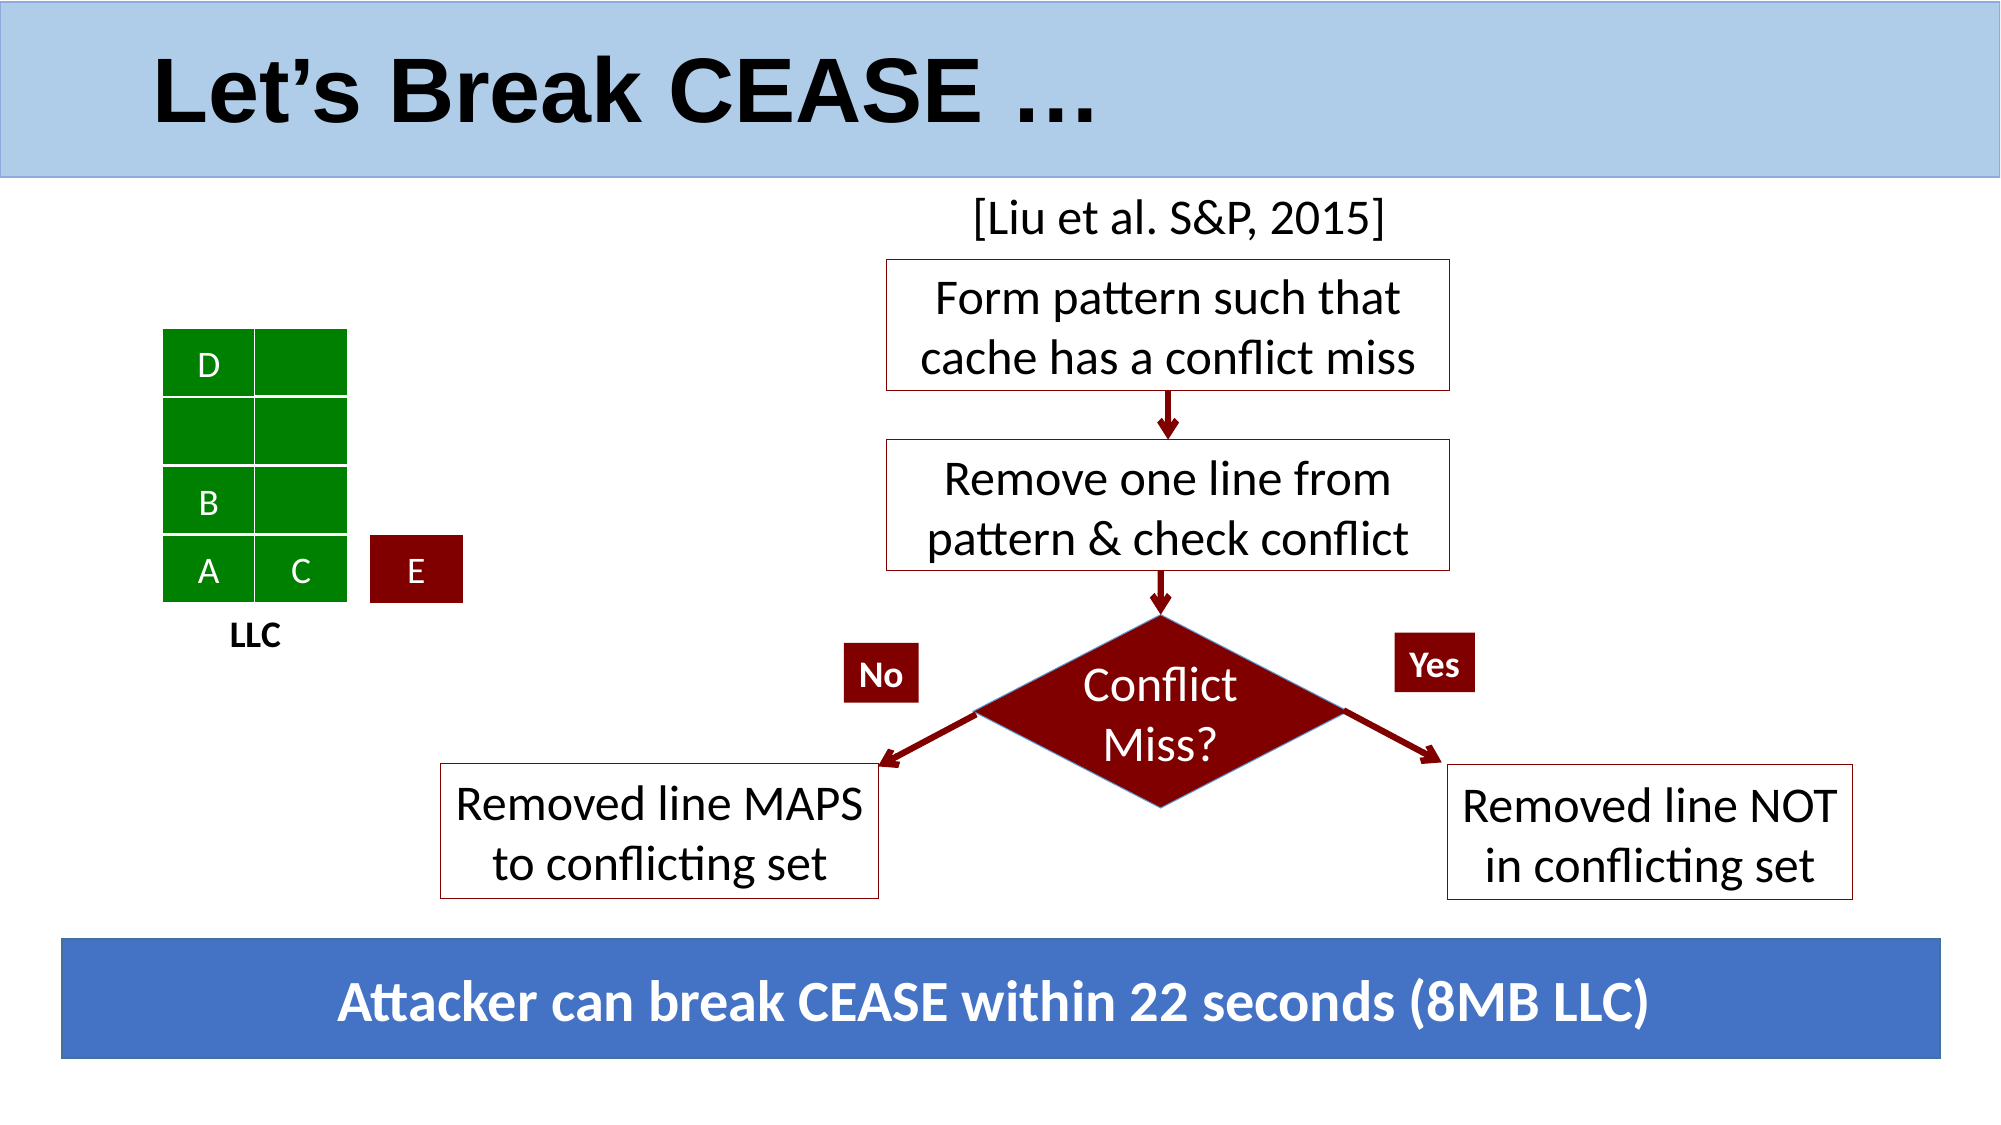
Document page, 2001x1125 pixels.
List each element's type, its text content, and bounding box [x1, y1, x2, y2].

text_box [162, 328, 348, 603]
text_box LLC [214, 603, 296, 663]
text_box E [370, 535, 463, 603]
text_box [843, 570, 1477, 808]
text_box [Liu et al. S&P, 2015] [957, 177, 1401, 253]
text_box Removed line MAPS to conflicting set [440, 763, 879, 899]
text_box Removed line NOT in conflicting set [1447, 764, 1853, 900]
title Let’s Break CEASE … [137, 34, 1863, 151]
text_box Attacker can break CEASE within 22 seconds (8MB LLC) [61, 938, 1941, 1059]
text_box Form pattern such that cache has a conflict miss [886, 259, 1450, 390]
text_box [886, 390, 1450, 570]
